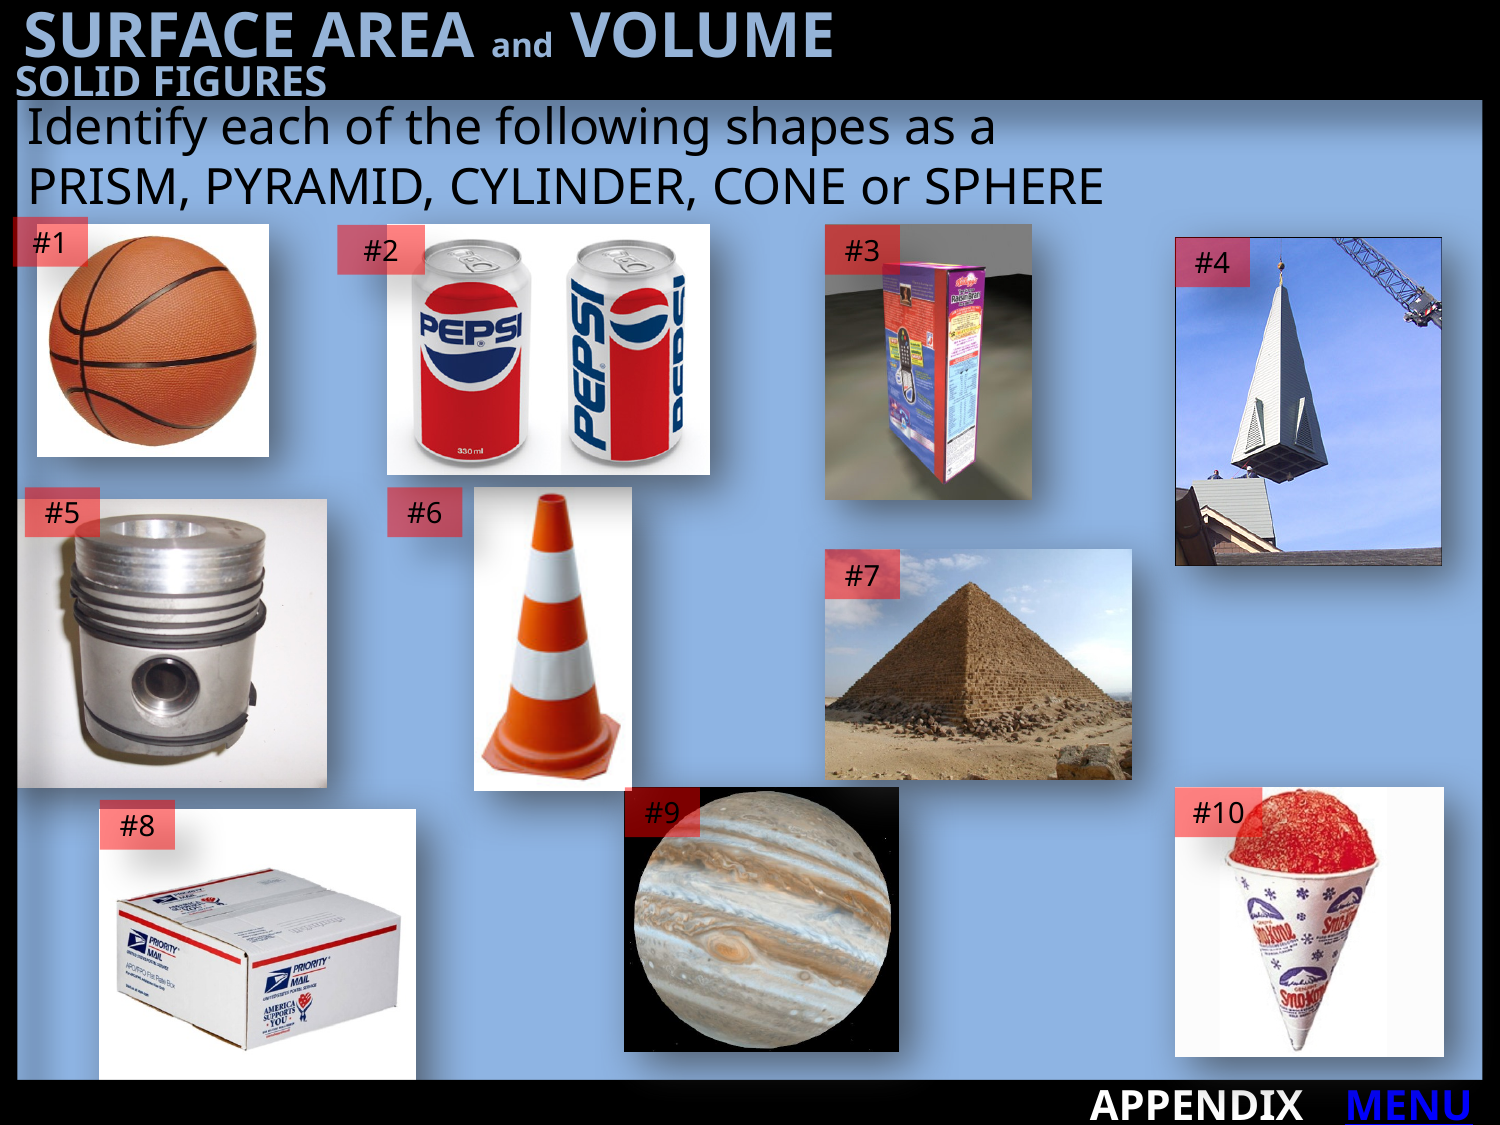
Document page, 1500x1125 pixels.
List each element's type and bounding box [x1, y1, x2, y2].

picture [1174, 787, 1444, 1057]
picture [824, 224, 1032, 501]
picture [387, 224, 710, 476]
picture [37, 224, 269, 457]
text_box [0, 0, 1500, 1125]
picture [474, 487, 899, 1052]
picture [1174, 237, 1442, 566]
picture [824, 549, 1132, 780]
